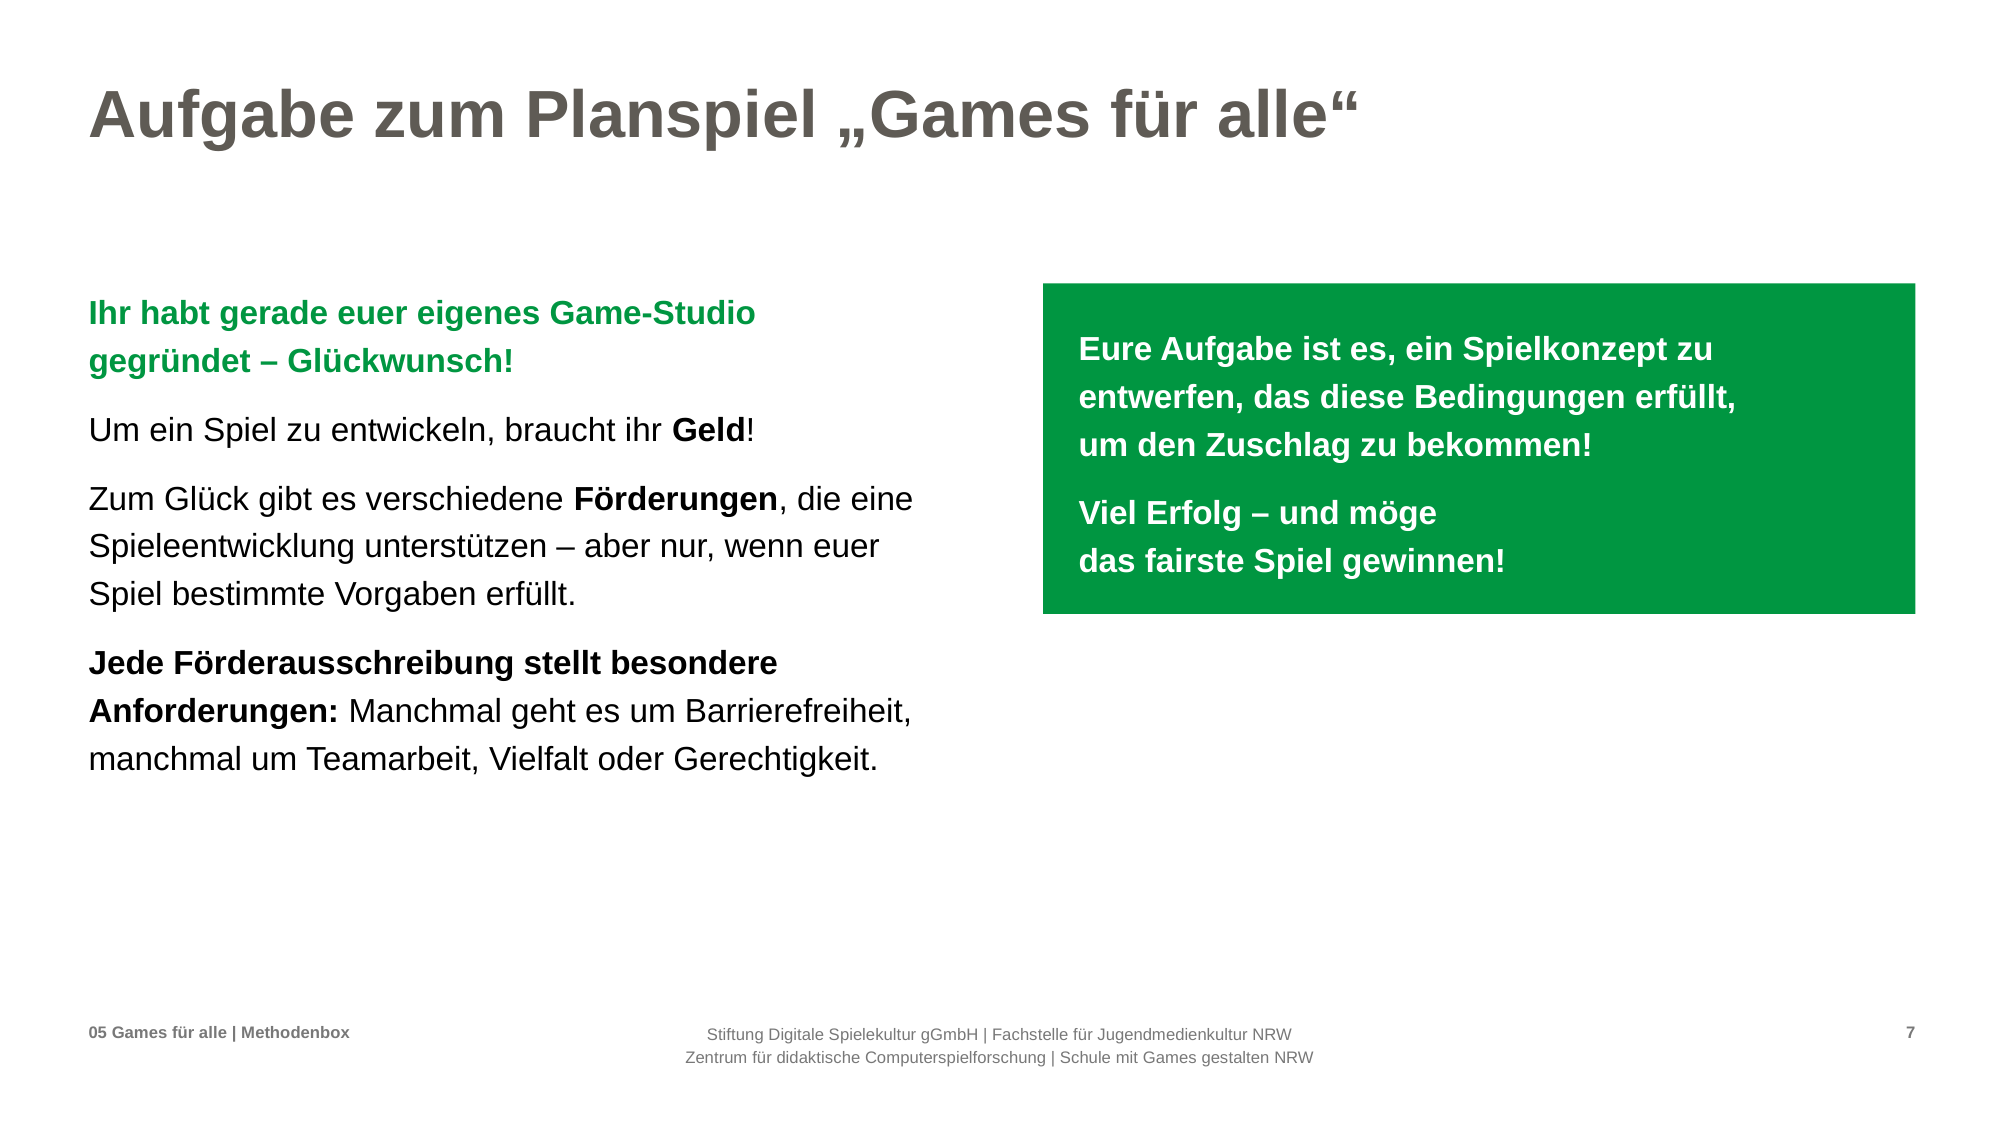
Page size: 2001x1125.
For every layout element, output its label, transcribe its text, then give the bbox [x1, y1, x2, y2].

title Aufgabe zum Planspiel „Games für alle“ [88, 79, 1916, 228]
list Ihr habt gerade euer eigenes Game-Studio gegründet – Glückwunsch! Um ein Spiel zu entwickeln, braucht ihr Geld! Zum Glück gibt es verschiedene Förderungen, die eine Spieleentwicklung unterstützen – aber nur, wenn euer Spiel bestimmte Vorgaben erfüllt. Jede Förderausschreibung stellt besondere Anforderungen: Manchmal geht es um Barrierefreiheit, manchmal um Teamarbeit, Vielfalt oder Gerechtigkeit. [88, 283, 957, 963]
footer 05 Games für alle | Methodenbox [88, 1021, 473, 1081]
slide_number 7 [1820, 1021, 1916, 1081]
list Eure Aufgabe ist es, ein Spielkonzept zu entwerfen, das diese Bedingungen erfüllt, um den Zuschlag zu bekommen! Viel Erfolg – und möge das fairste Spiel gewinnen! [1043, 283, 1916, 614]
